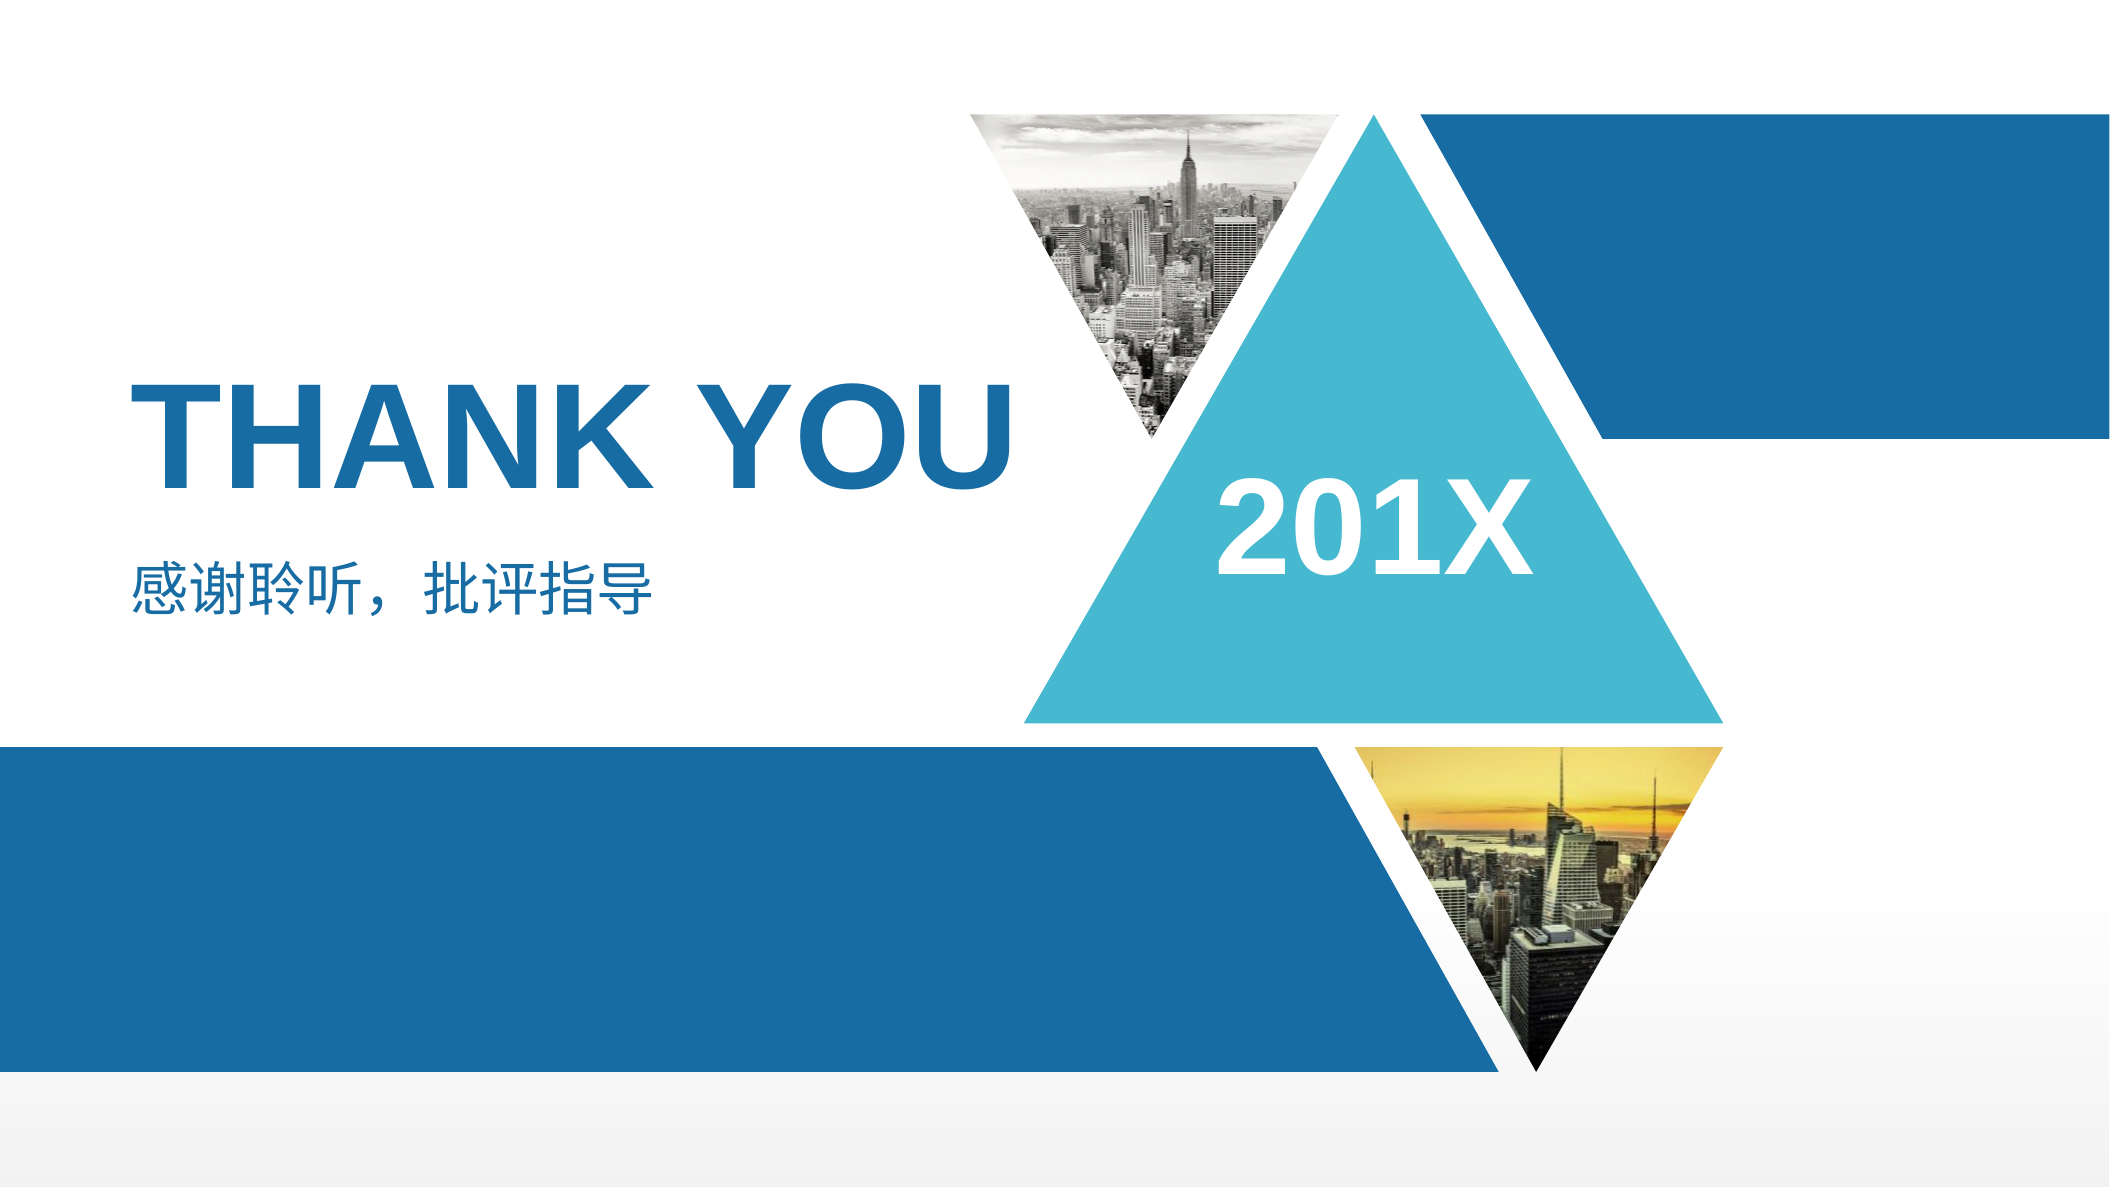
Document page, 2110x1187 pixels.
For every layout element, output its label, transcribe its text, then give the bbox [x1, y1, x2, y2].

text_box [970, 114, 1339, 439]
text_box THANK YOU [130, 338, 1034, 519]
text_box 201X [1206, 437, 1544, 603]
text_box [0, 747, 1499, 1072]
text_box [1420, 114, 2110, 439]
text_box [1354, 747, 1724, 1072]
text_box [1023, 114, 1724, 724]
text_box 感谢聆听，批评指导 [130, 552, 767, 623]
